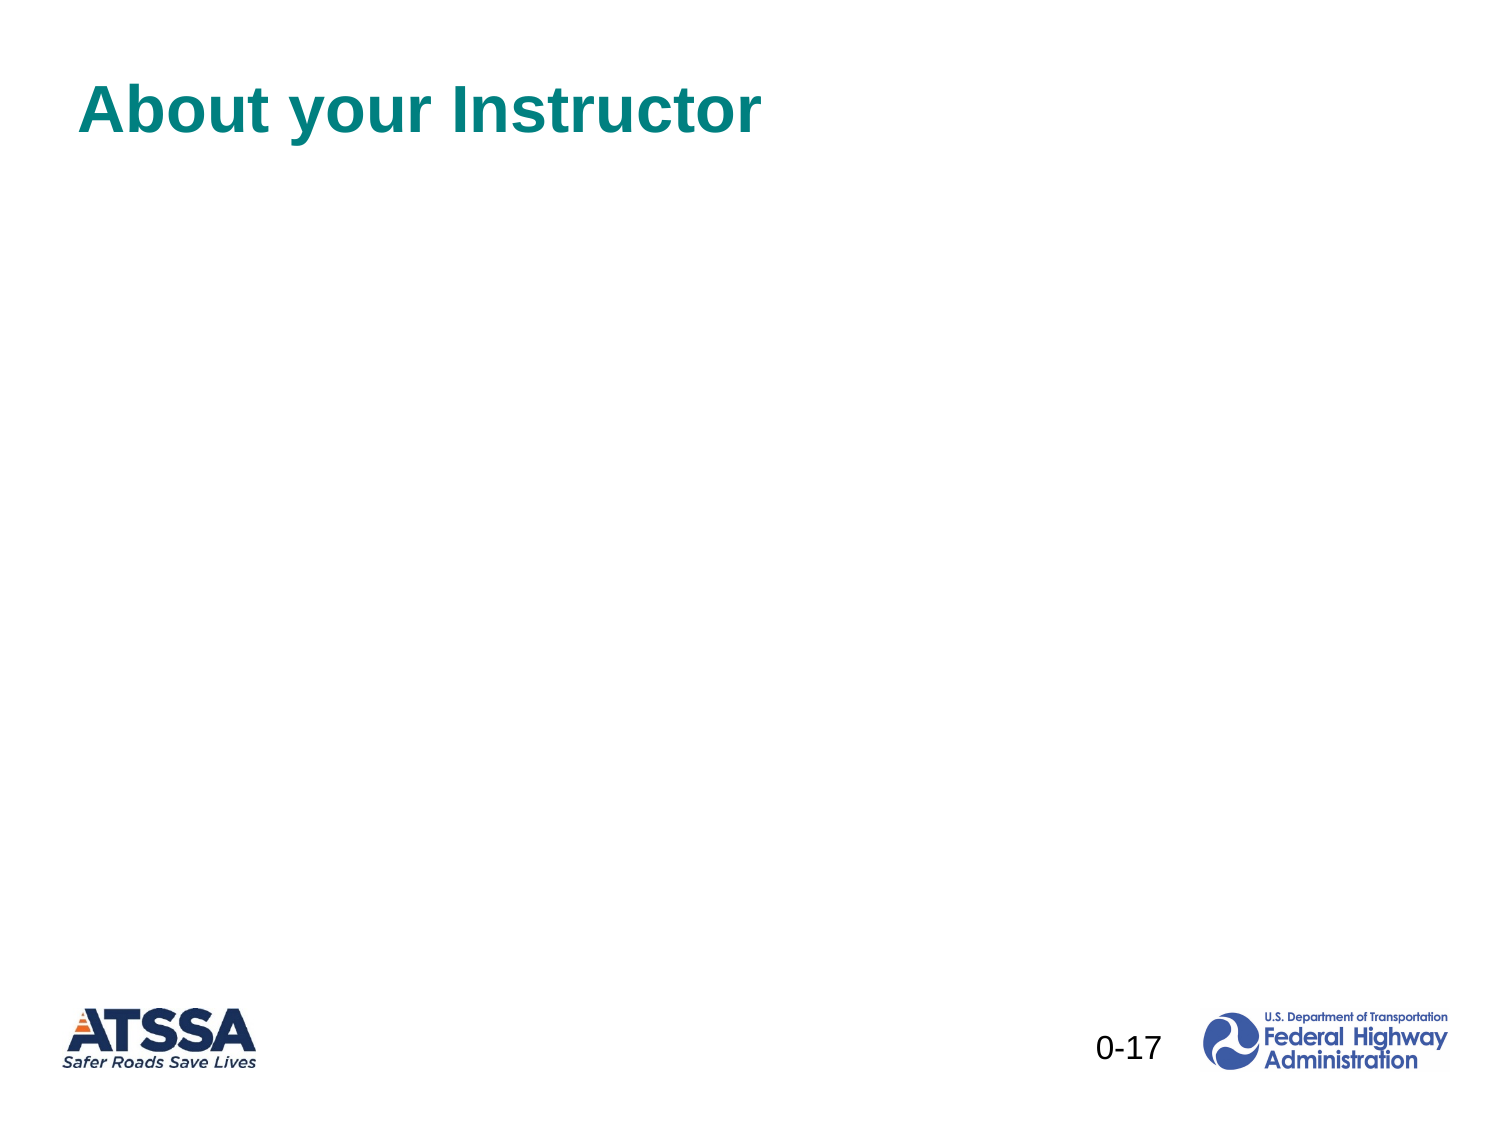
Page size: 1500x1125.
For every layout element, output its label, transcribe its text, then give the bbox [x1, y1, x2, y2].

picture [1200, 1008, 1450, 1072]
title About your Instructor [62, 0, 1500, 213]
picture [62, 1008, 256, 1068]
